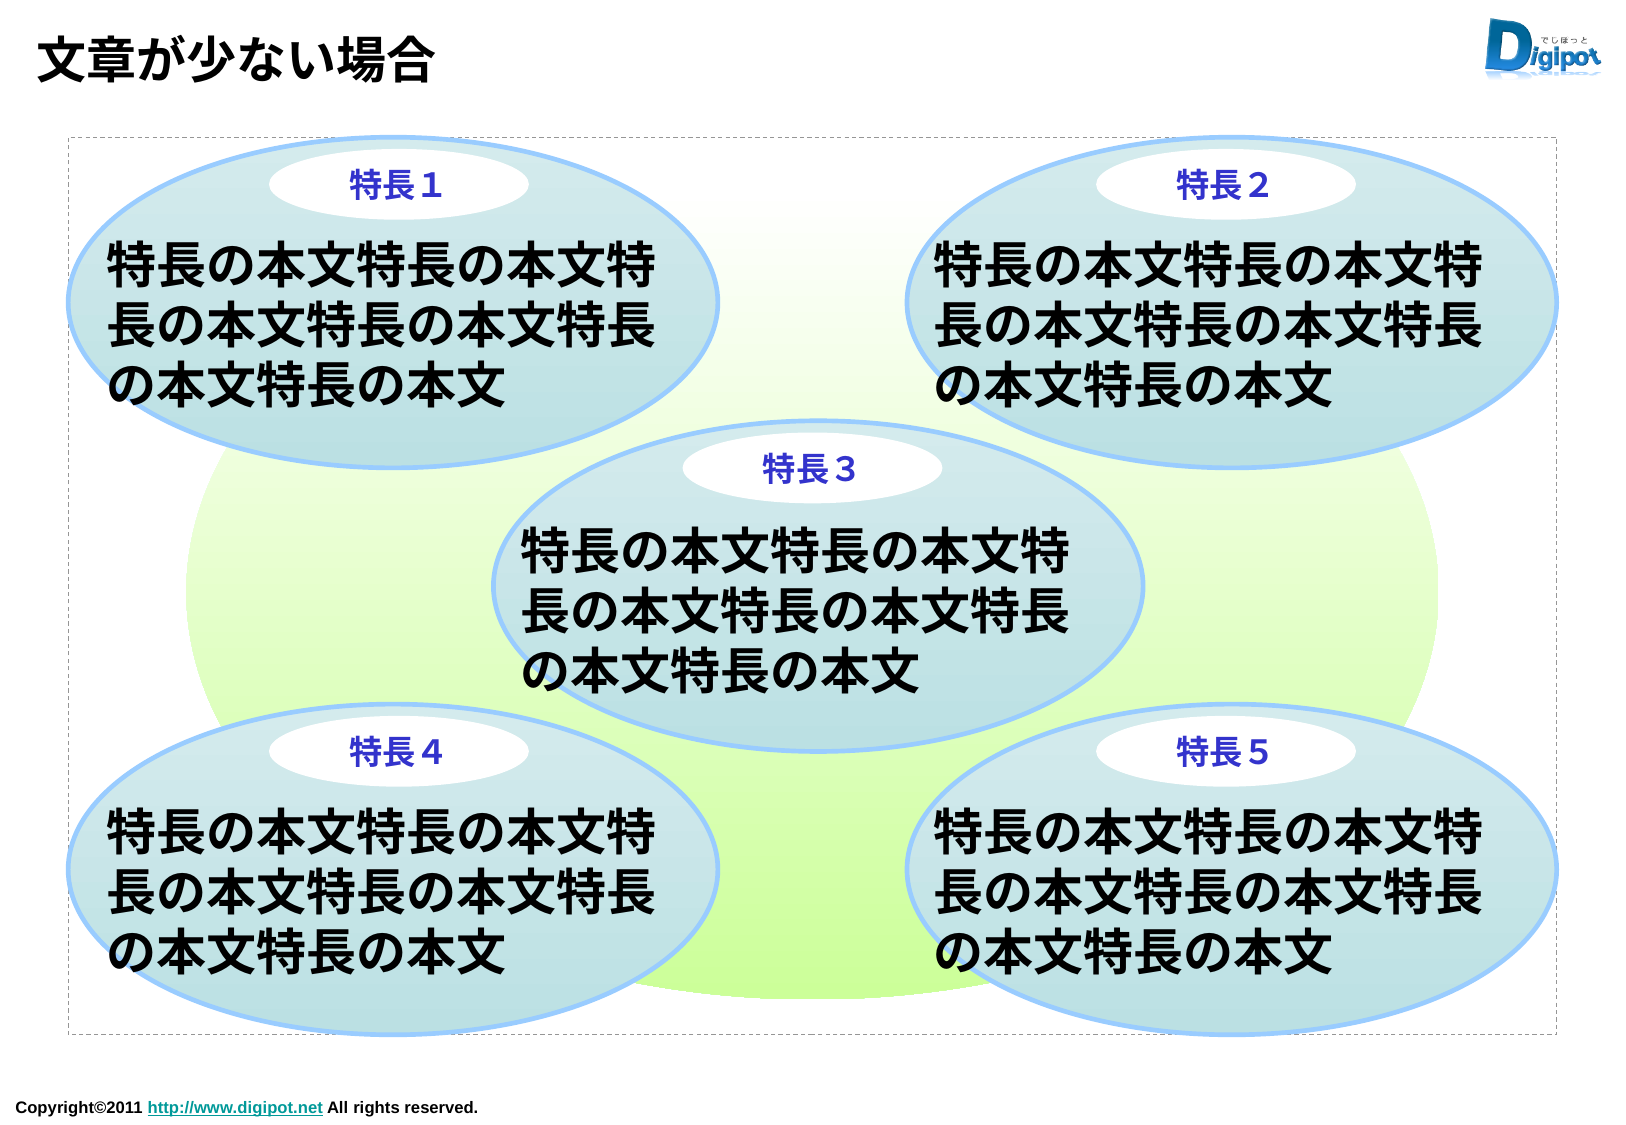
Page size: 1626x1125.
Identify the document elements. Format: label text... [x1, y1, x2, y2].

text_box 特長５ [1096, 715, 1357, 787]
text_box 特長１ [268, 148, 529, 220]
text_box [598, 708, 1038, 752]
title 文章が少ない場合 [21, 19, 881, 98]
text_box 特長の本文特長の本文特長の本文特長の本文特長の本文特長の本文 [918, 226, 1545, 421]
text_box 特長３ [682, 432, 943, 504]
picture [1485, 18, 1602, 82]
text_box 特長の本文特長の本文特長の本文特長の本文特長の本文特長の本文 [91, 792, 718, 988]
text_box [105, 137, 681, 226]
text_box [906, 826, 918, 913]
text_box [943, 137, 1520, 226]
text_box 特長の本文特長の本文特長の本文特長の本文特長の本文特長の本文 [505, 512, 1132, 708]
text_box 特長４ [268, 715, 529, 787]
text_box [527, 420, 1109, 512]
text_box 特長２ [1096, 148, 1357, 220]
text_box [1545, 825, 1557, 914]
text_box [186, 184, 1439, 1000]
text_box [944, 704, 1519, 792]
text_box [1545, 258, 1557, 347]
text_box 特長の本文特長の本文特長の本文特長の本文特長の本文特長の本文 [918, 792, 1545, 988]
text_box 特長の本文特長の本文特長の本文特長の本文特長の本文特長の本文 [91, 226, 718, 421]
text_box [1005, 421, 1459, 468]
text_box [68, 808, 91, 931]
text_box [906, 259, 918, 346]
text_box [68, 241, 91, 364]
text_box [106, 704, 681, 792]
text_box [166, 988, 620, 1035]
text_box [166, 421, 620, 468]
text_box [493, 542, 505, 630]
text_box [1005, 988, 1459, 1035]
text_box [1132, 543, 1144, 630]
